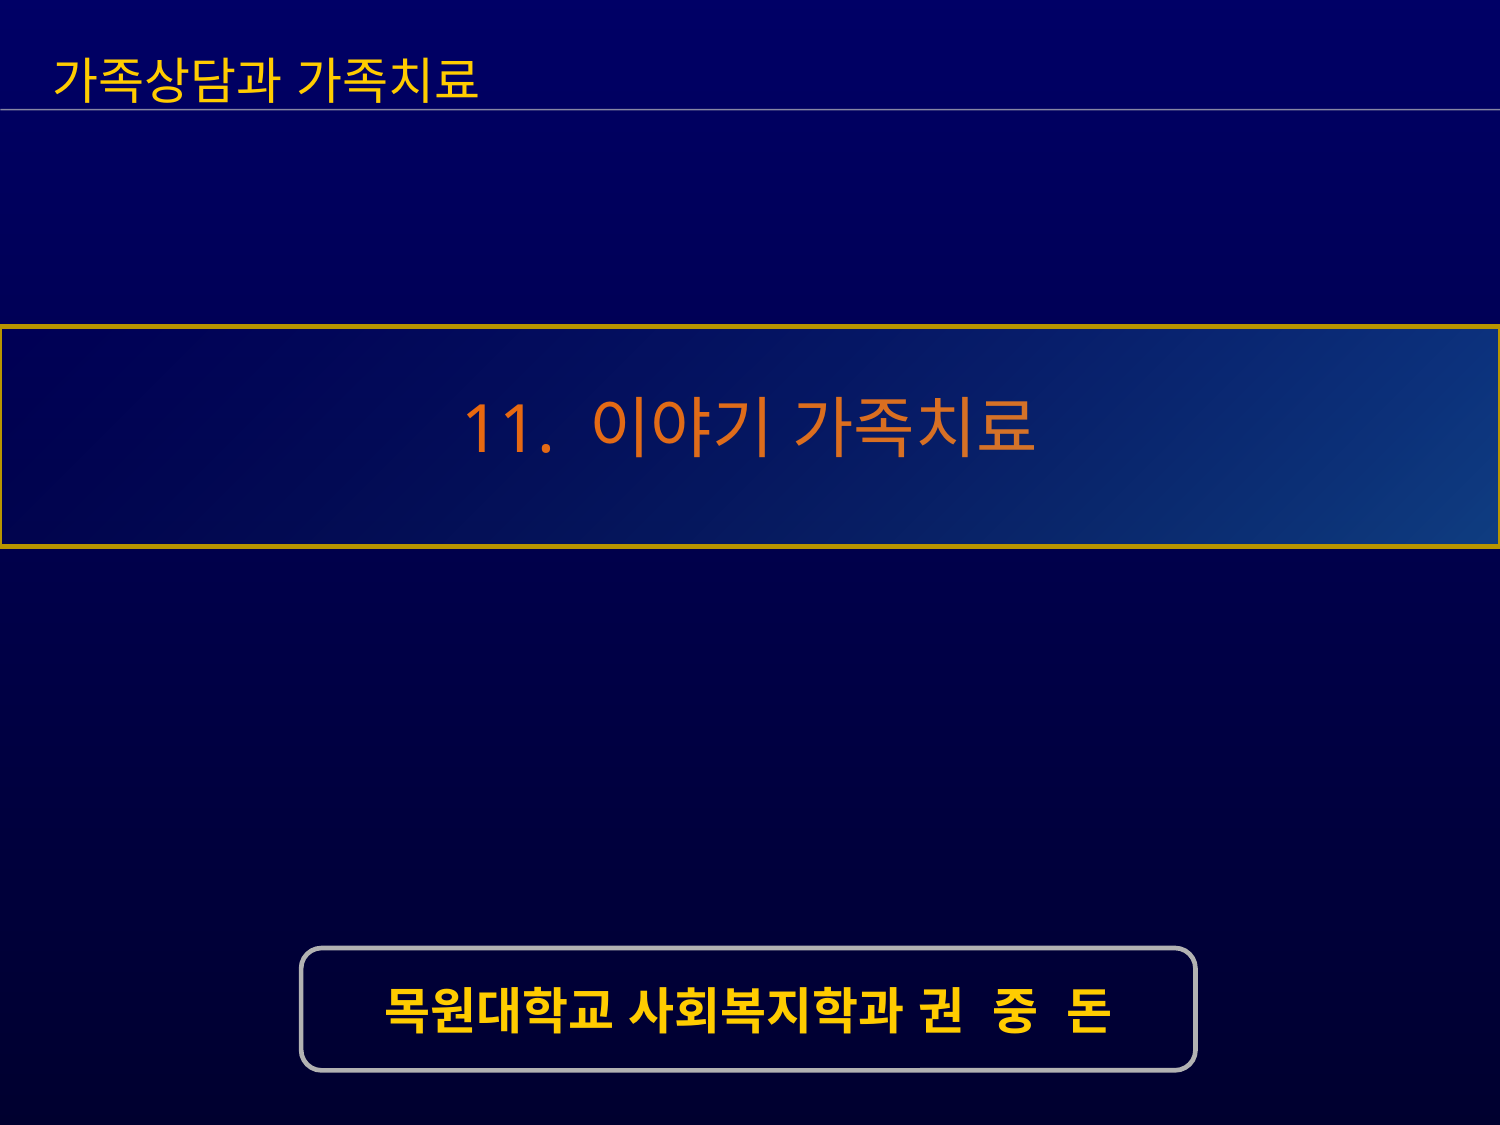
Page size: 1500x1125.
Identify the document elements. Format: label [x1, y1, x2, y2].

text_box [0, 42, 1500, 1071]
